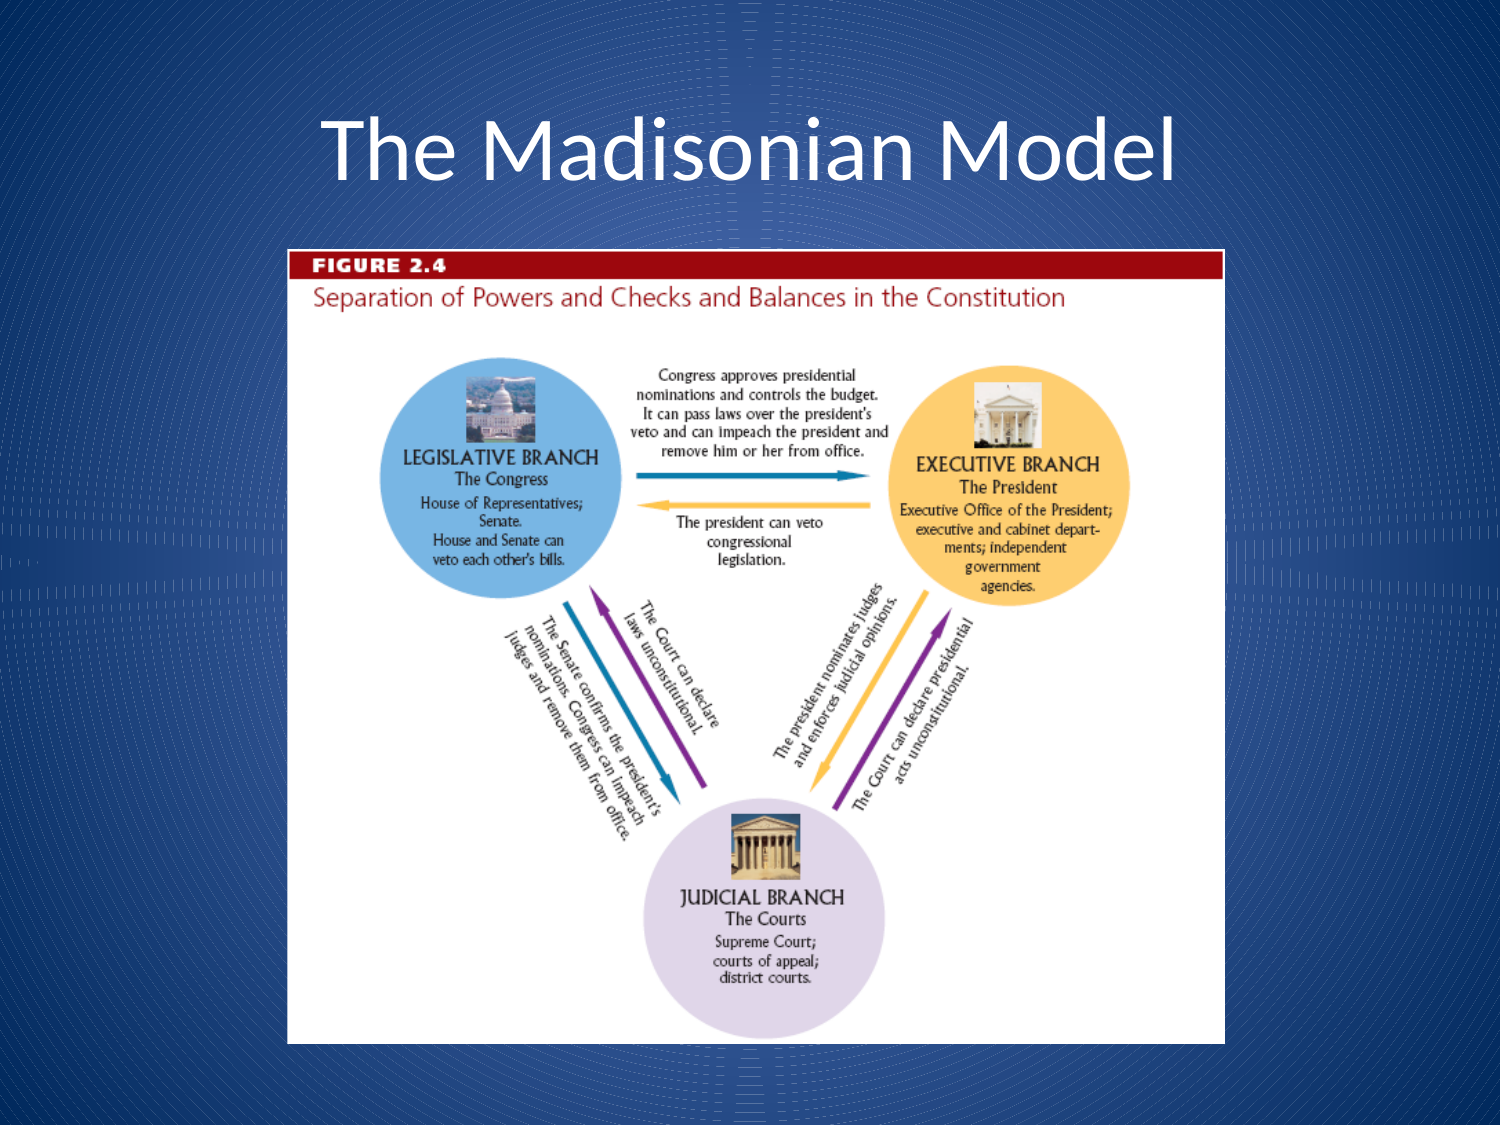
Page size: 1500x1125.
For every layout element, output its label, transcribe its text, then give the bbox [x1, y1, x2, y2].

title The Madisonian Model [112, 50, 1388, 238]
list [287, 249, 1226, 1044]
